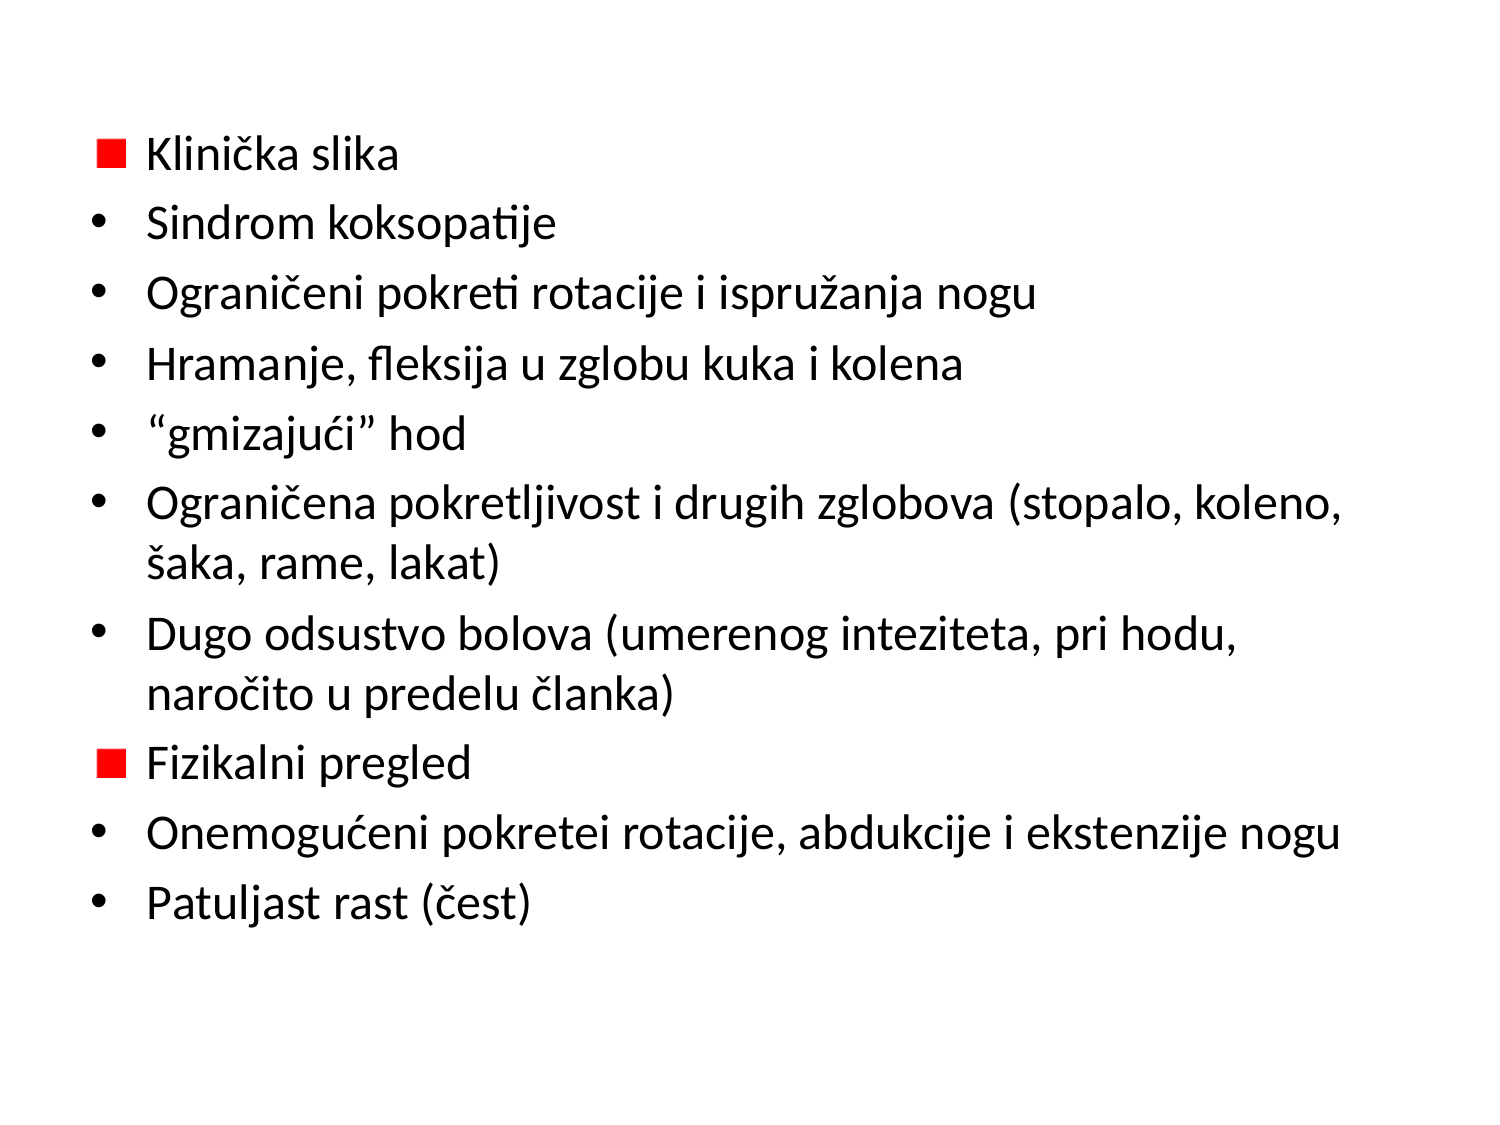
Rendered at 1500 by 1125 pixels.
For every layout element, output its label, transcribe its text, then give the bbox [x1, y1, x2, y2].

picture [90, 132, 126, 168]
picture [90, 742, 126, 778]
list Klinička slika Sindrom koksopatije Ograničeni pokreti rotacije i ispružanja nogu Hramanje, fleksija u zglobu kuka i kolena “gmizajući” hod Ograničena pokretljivost i drugih zglobova (stopalo, koleno, šaka, rame, lakat) Dugo odsustvo bolova (umerenog inteziteta, pri hodu, naročito u predelu članka) Fizikalni pregled Onemogućeni pokretei rotacije, abdukcije i ekstenzije nogu Patuljast rast (čest) [75, 112, 1425, 1005]
